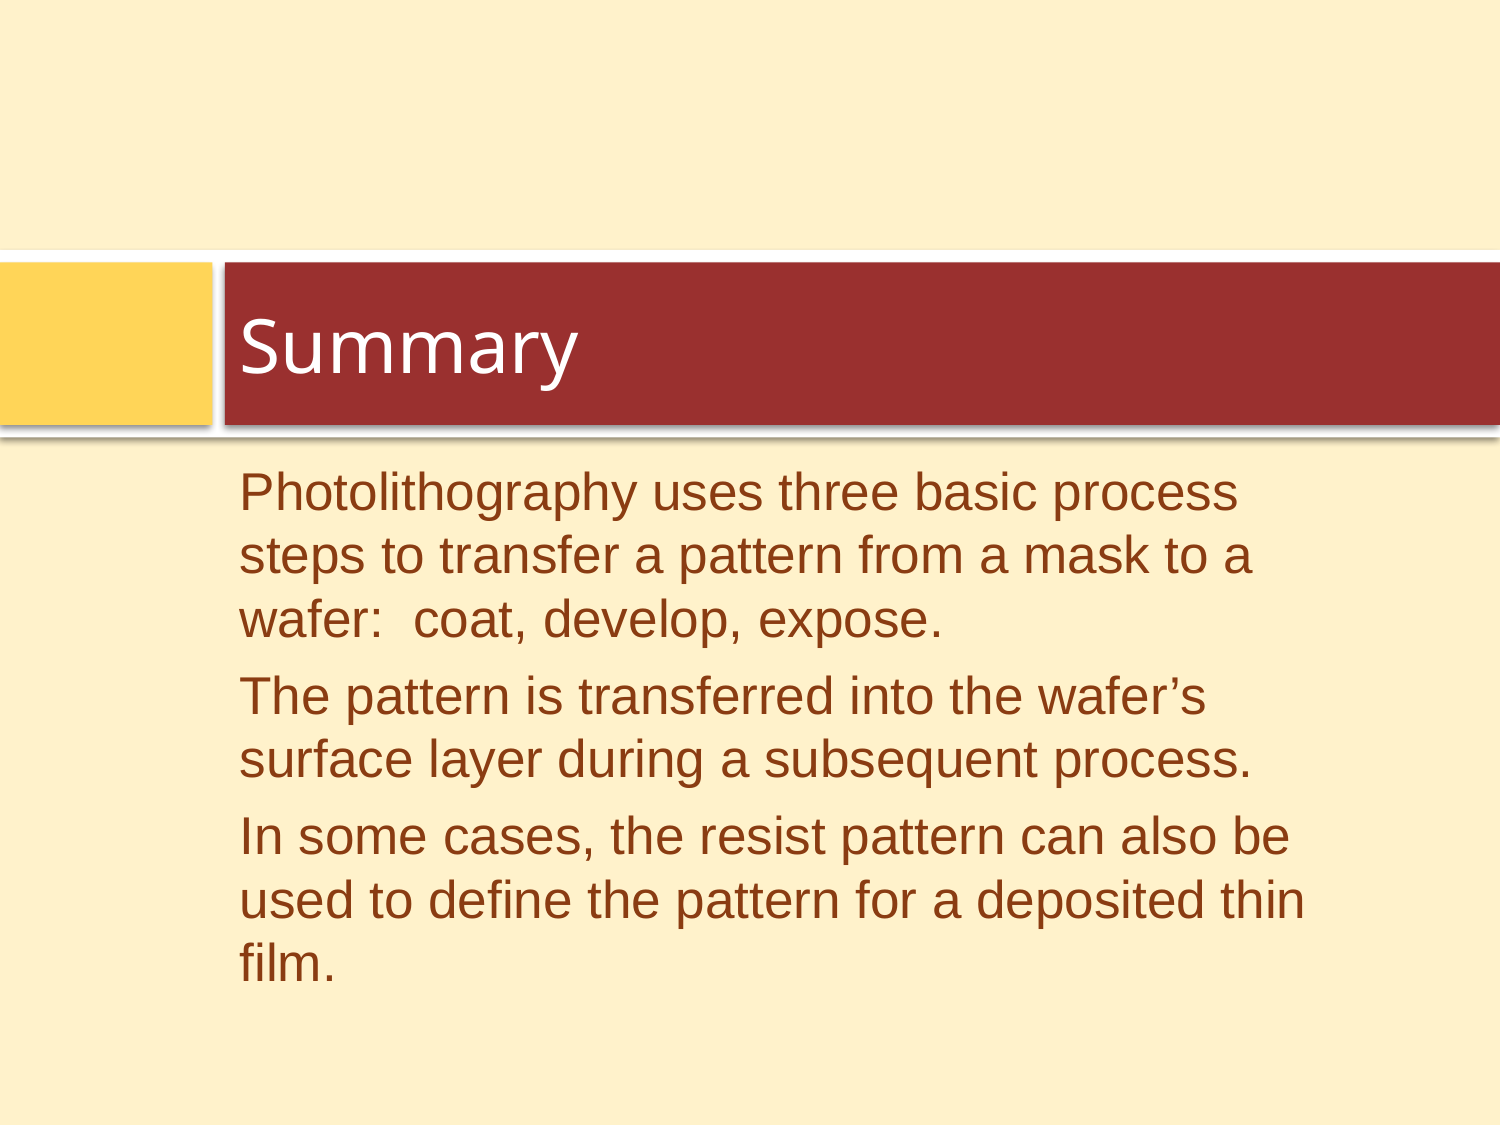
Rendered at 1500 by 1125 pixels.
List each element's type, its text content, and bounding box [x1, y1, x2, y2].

list Photolithography uses three basic process steps to transfer a pattern from a mask to a wafer: coat, develop, expose. The pattern is transferred into the wafer’s surface layer during a subsequent process. In some cases, the resist pattern can also be used to define the pattern for a deposited thin film. [225, 450, 1394, 1004]
title Summary [225, 262, 1475, 425]
